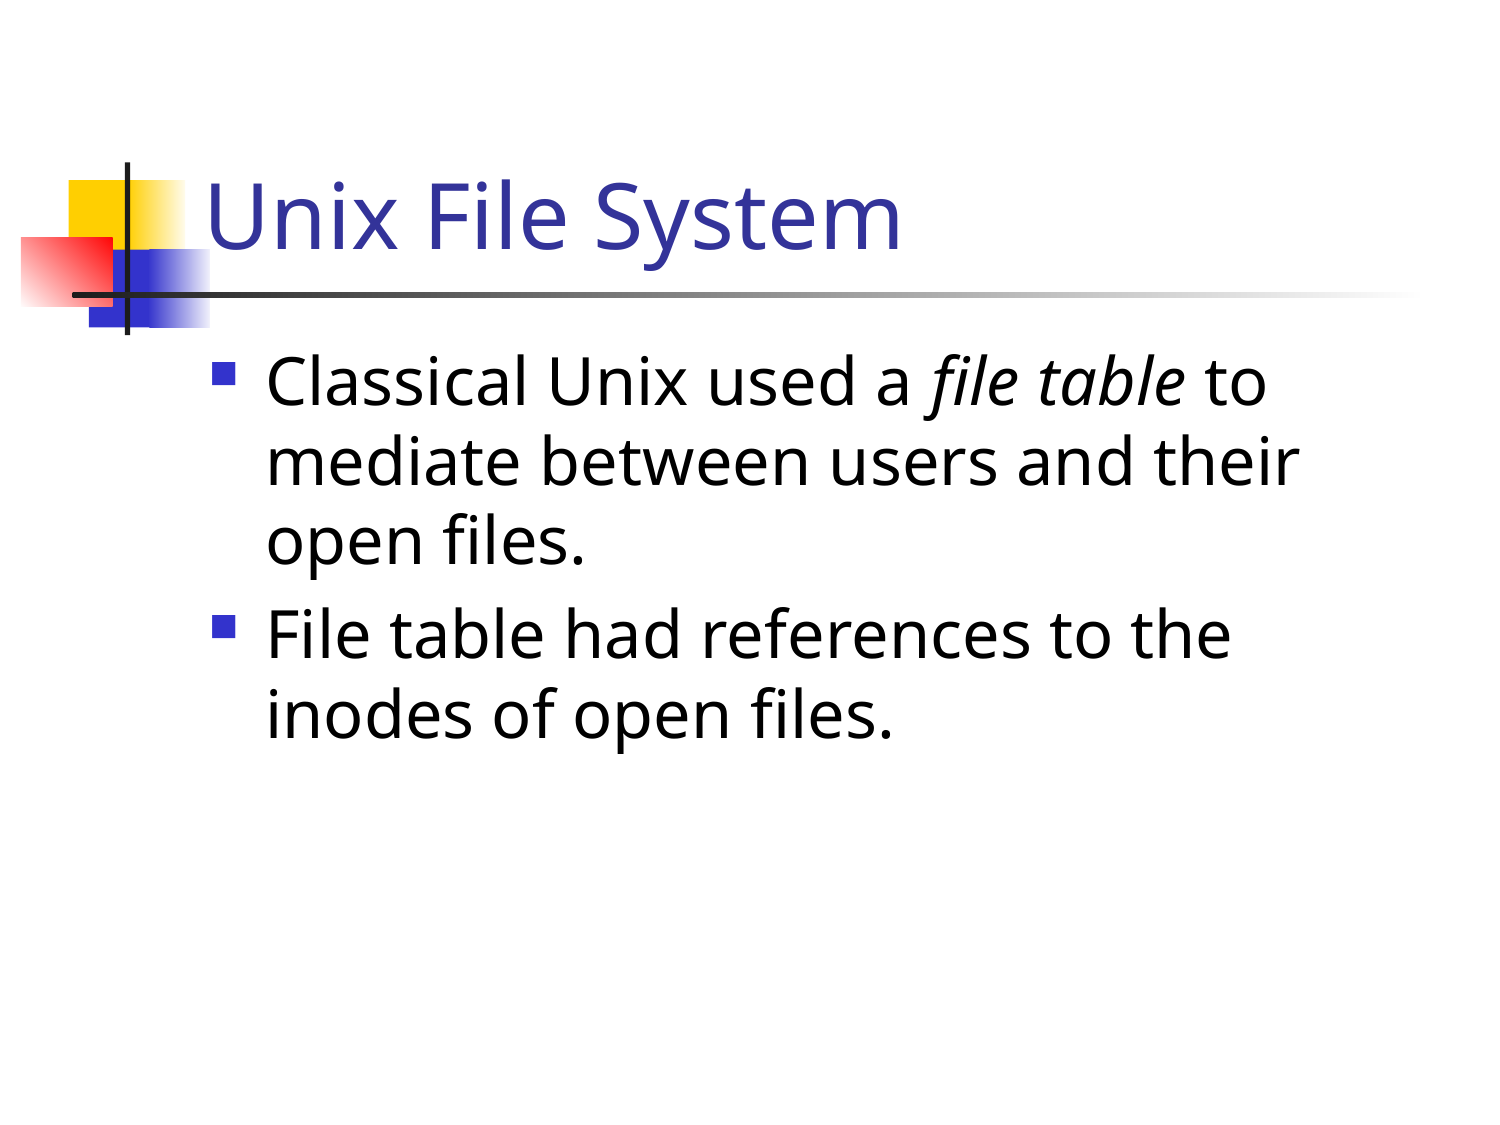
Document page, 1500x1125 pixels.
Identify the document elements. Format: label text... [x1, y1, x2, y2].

title Unix File System [188, 34, 1468, 276]
list Classical Unix used a file table to mediate between users and their open files. File table had references to the inodes of open files. [193, 330, 1470, 1007]
